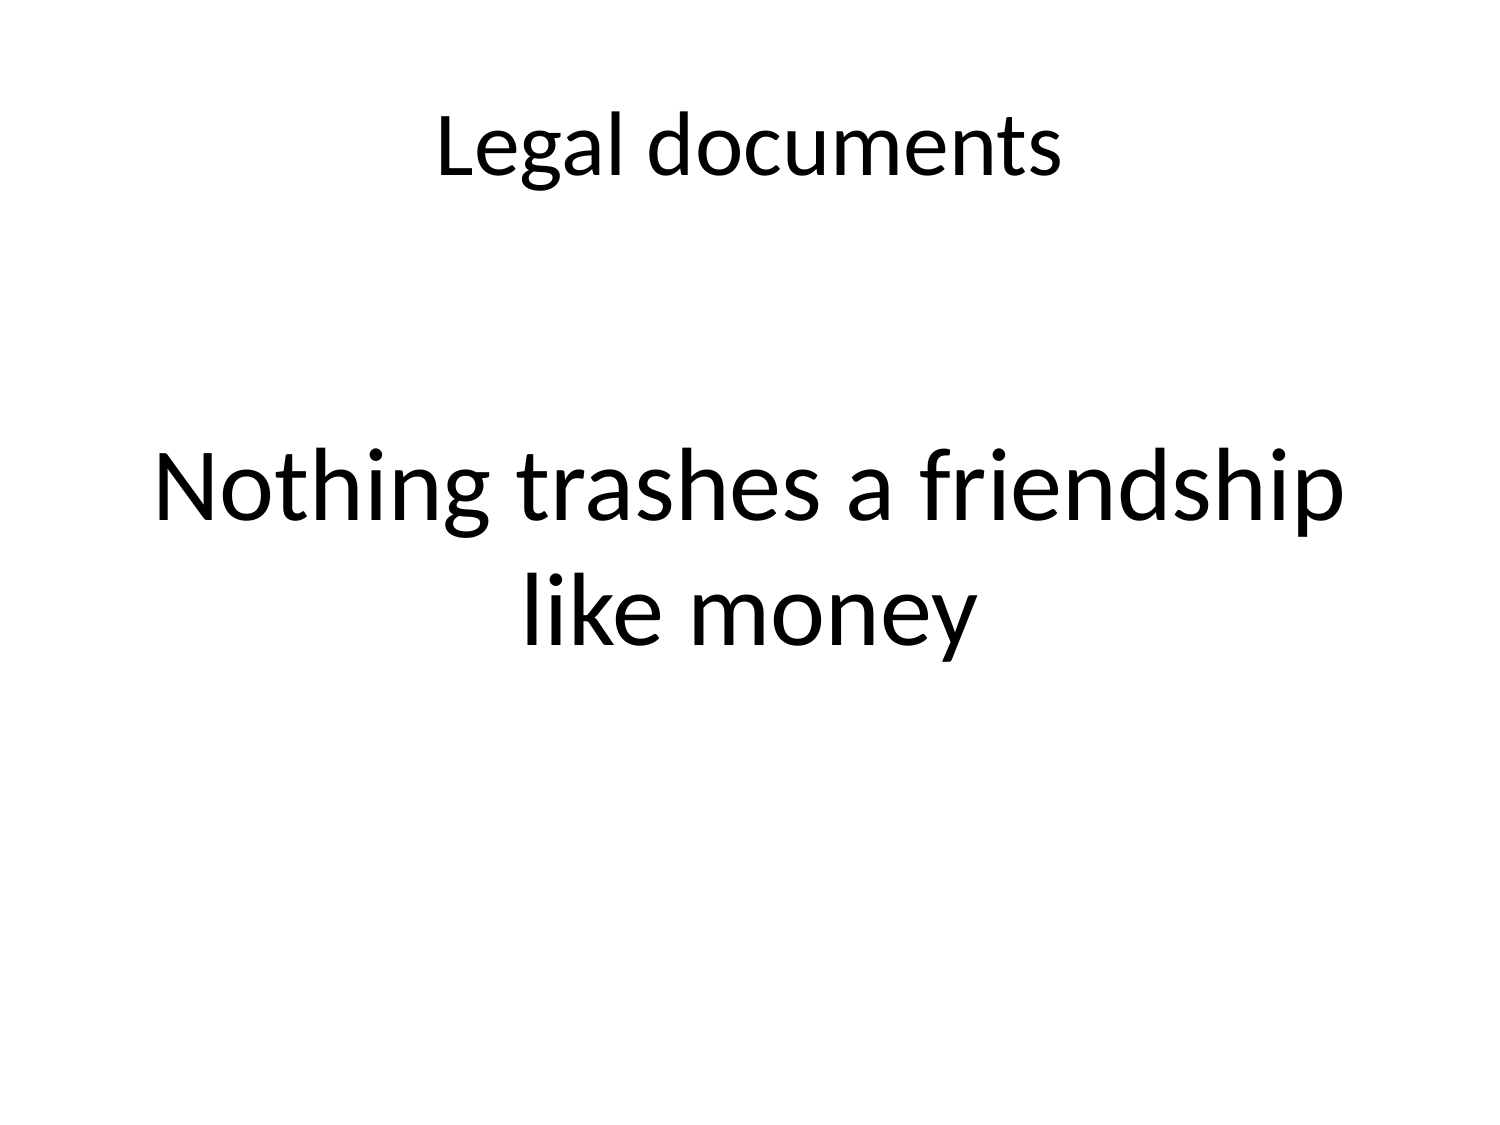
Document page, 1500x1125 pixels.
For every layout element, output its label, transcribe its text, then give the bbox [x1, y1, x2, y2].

title Legal documents [75, 45, 1425, 233]
list Nothing trashes a friendship like money [75, 408, 1425, 669]
